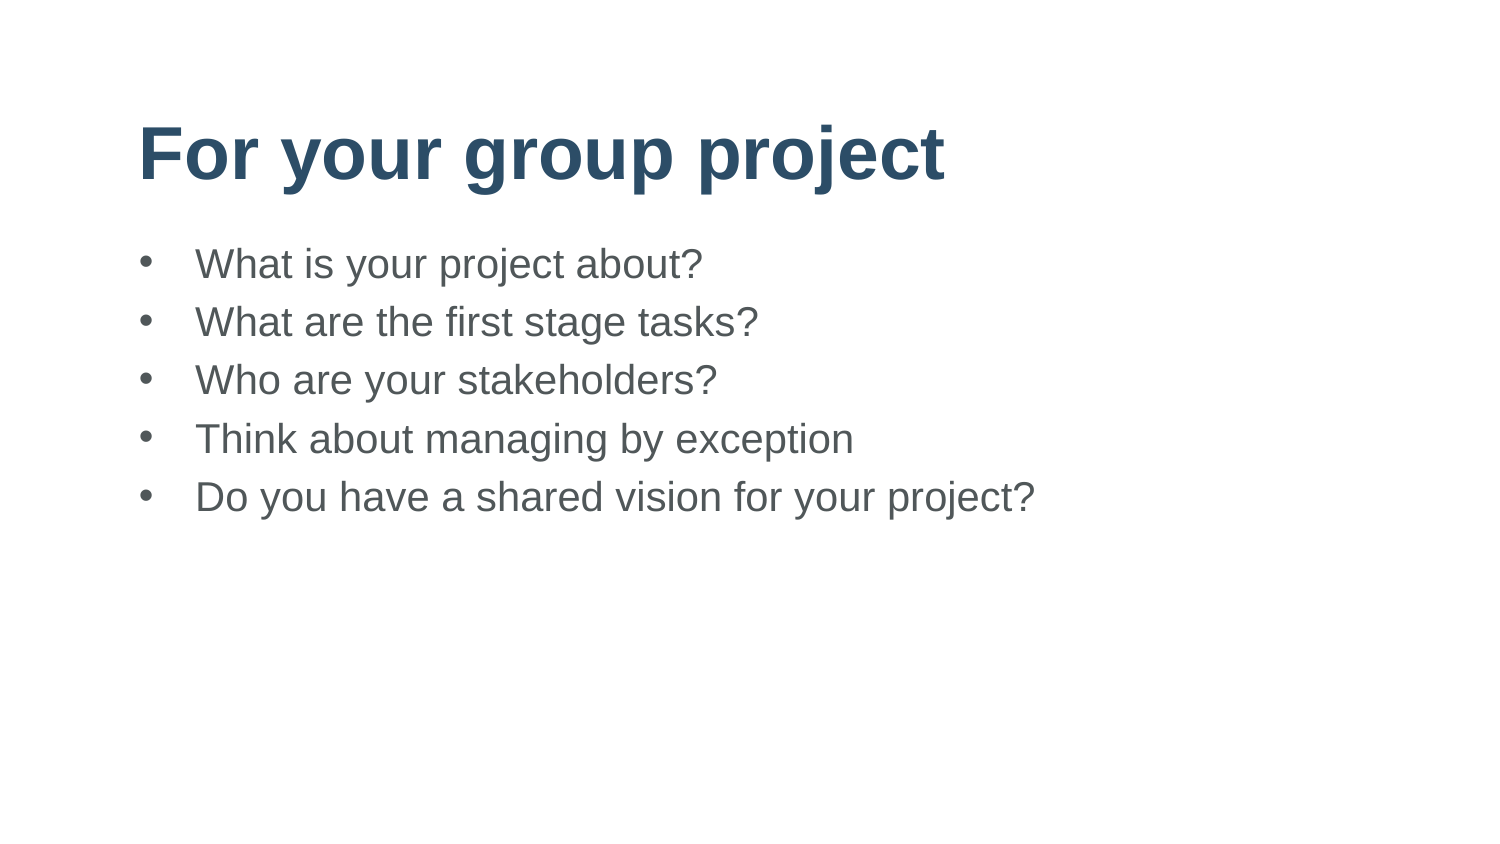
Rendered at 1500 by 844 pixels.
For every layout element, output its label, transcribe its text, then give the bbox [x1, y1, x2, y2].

list What is your project about? What are the first stage tasks? Who are your stakeholders? Think about managing by exception Do you have a shared vision for your project? [123, 228, 1412, 678]
title For your group project [123, 79, 1412, 220]
